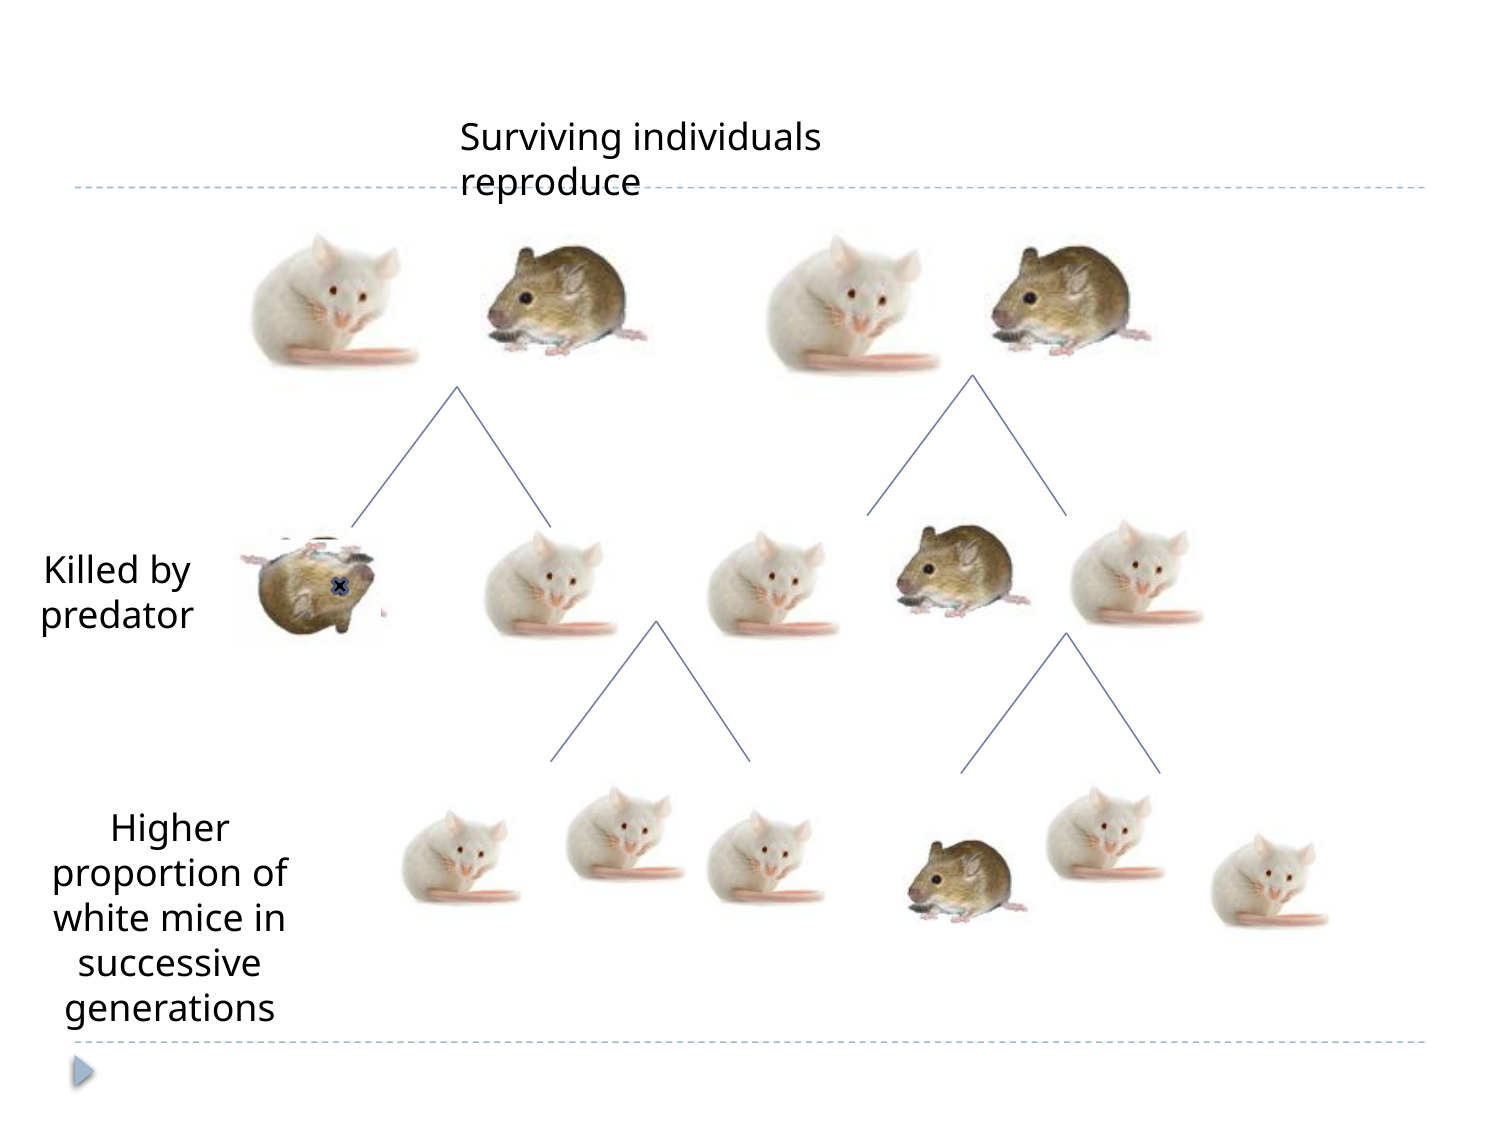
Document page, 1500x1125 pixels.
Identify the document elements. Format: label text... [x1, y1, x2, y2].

picture [480, 234, 656, 361]
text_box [866, 374, 1067, 516]
picture [984, 234, 1159, 361]
text_box Surviving individuals reproduce [445, 105, 950, 211]
picture [245, 198, 423, 393]
picture [245, 527, 393, 633]
picture [562, 762, 687, 898]
picture [902, 831, 1033, 926]
picture [398, 784, 523, 922]
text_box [234, 538, 381, 645]
picture [761, 198, 944, 399]
picture [480, 503, 620, 657]
text_box Killed by predator [0, 538, 234, 644]
picture [1042, 761, 1168, 898]
picture [702, 503, 843, 657]
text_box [351, 386, 551, 528]
picture [1206, 808, 1332, 945]
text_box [960, 632, 1161, 774]
picture [1066, 491, 1206, 645]
picture [890, 516, 1038, 622]
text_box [550, 620, 751, 762]
picture [702, 784, 828, 922]
text_box Higher proportion of white mice in successive generations [23, 796, 317, 1037]
